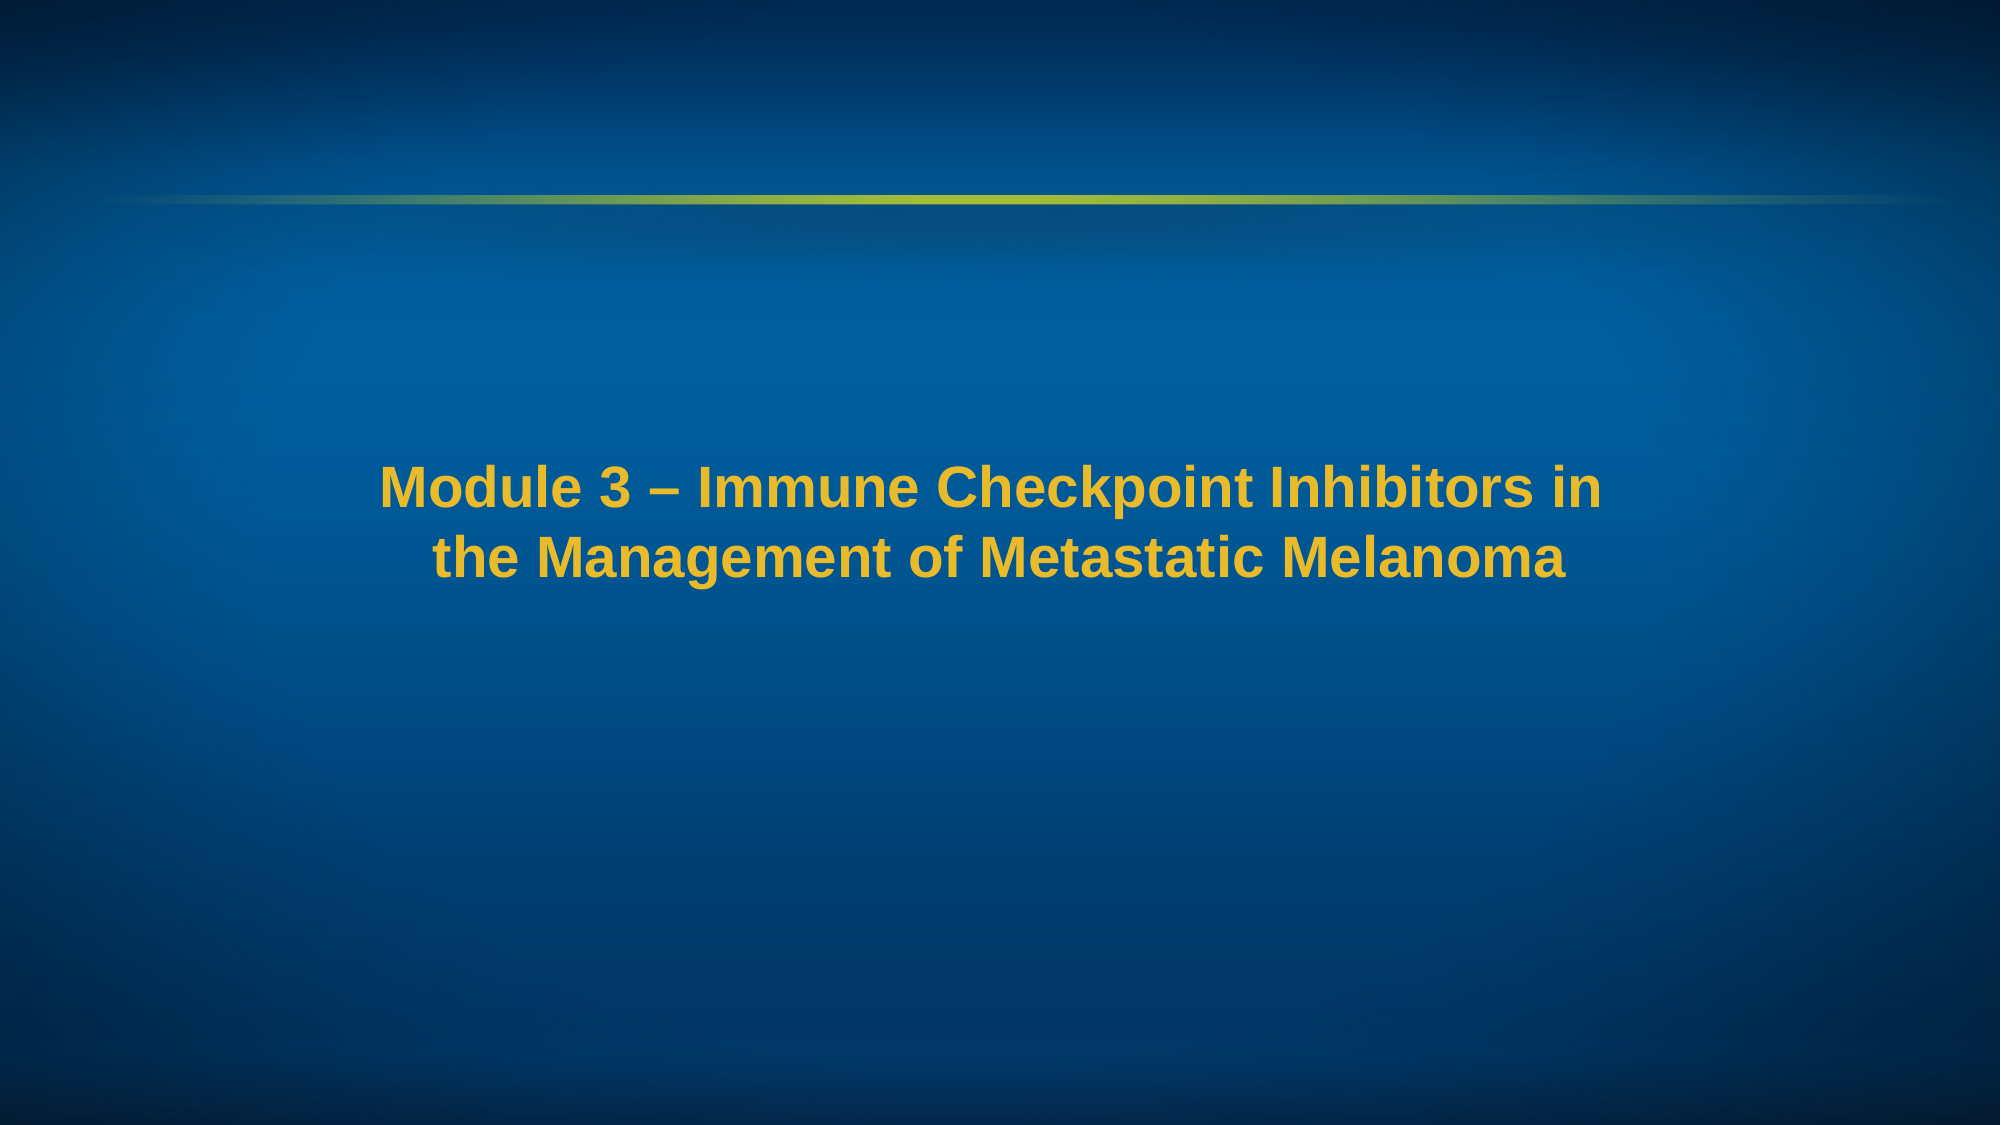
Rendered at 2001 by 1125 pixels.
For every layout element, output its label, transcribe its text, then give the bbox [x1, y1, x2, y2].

picture [0, 0, 2000, 1125]
title Module 3 – Immune Checkpoint Inhibitors in the Management of Metastatic Melanoma [99, 425, 1900, 613]
